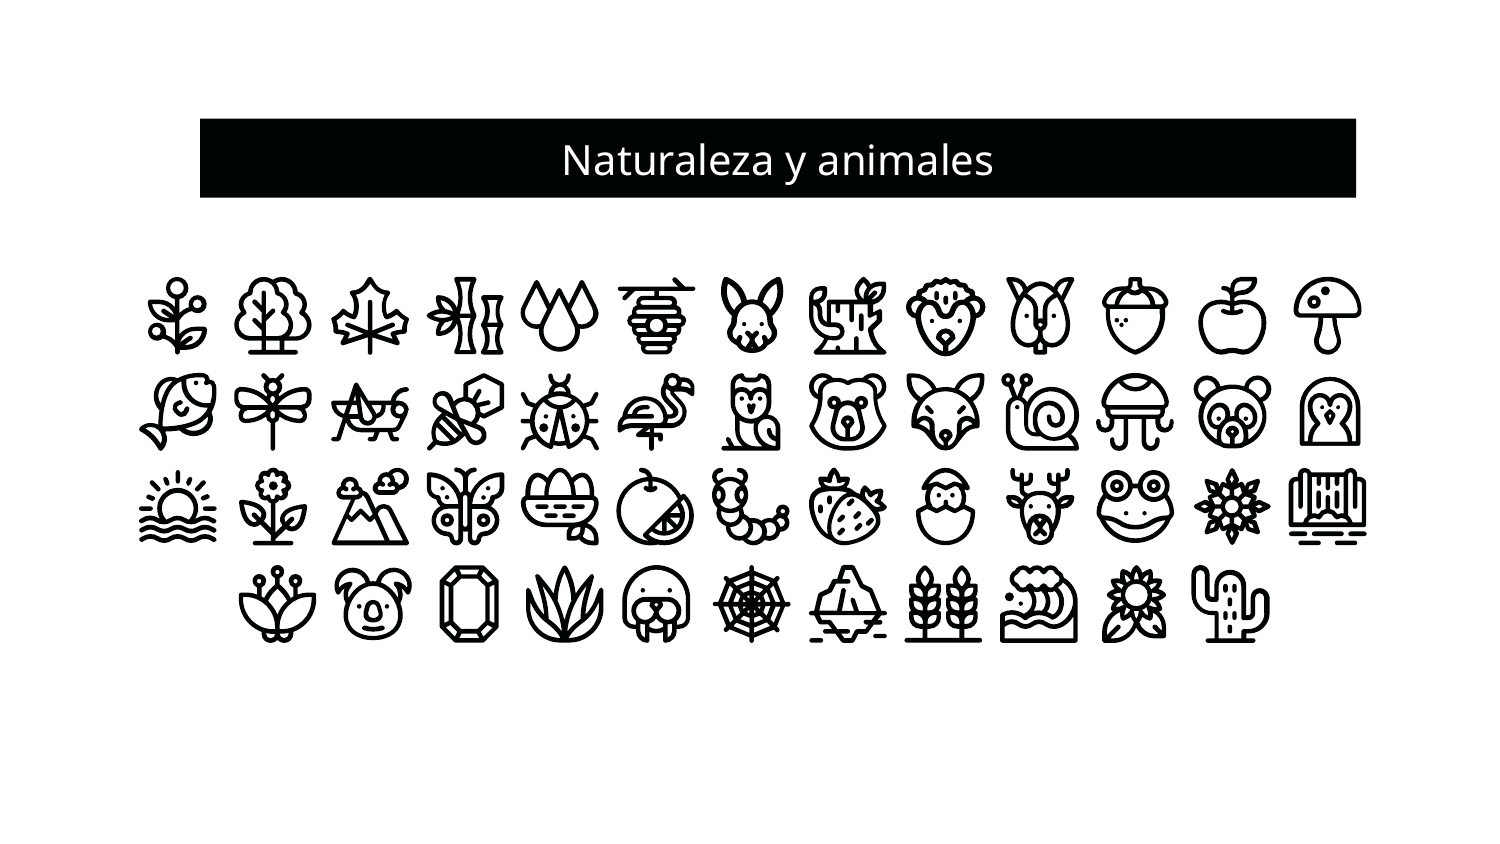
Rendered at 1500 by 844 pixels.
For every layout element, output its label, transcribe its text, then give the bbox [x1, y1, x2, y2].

text_box [617, 277, 696, 355]
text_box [622, 564, 691, 644]
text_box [915, 467, 976, 546]
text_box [1299, 376, 1361, 446]
text_box [234, 276, 312, 355]
text_box [439, 565, 499, 643]
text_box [808, 564, 888, 644]
text_box [526, 565, 604, 643]
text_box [1001, 372, 1080, 451]
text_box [719, 275, 785, 354]
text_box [808, 276, 888, 355]
text_box [1198, 276, 1267, 355]
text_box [1005, 276, 1076, 355]
text_box [712, 565, 791, 643]
text_box [712, 467, 790, 546]
text_box [147, 276, 208, 355]
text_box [520, 467, 599, 546]
text_box [1193, 468, 1271, 546]
text_box [234, 373, 312, 451]
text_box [905, 276, 986, 357]
text_box [616, 467, 694, 546]
text_box Naturaleza y animales [200, 118, 1357, 198]
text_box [1101, 276, 1170, 355]
text_box [331, 382, 409, 442]
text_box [1293, 276, 1363, 355]
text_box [238, 467, 308, 546]
text_box [238, 565, 317, 643]
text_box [334, 567, 413, 641]
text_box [1191, 564, 1270, 644]
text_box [1096, 469, 1175, 544]
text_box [520, 373, 600, 451]
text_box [808, 372, 888, 451]
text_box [330, 467, 410, 546]
text_box [1096, 372, 1174, 451]
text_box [1193, 375, 1272, 449]
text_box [1005, 467, 1075, 546]
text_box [1288, 467, 1367, 546]
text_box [426, 467, 505, 546]
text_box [999, 565, 1078, 644]
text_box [721, 372, 781, 451]
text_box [138, 469, 218, 544]
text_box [906, 372, 985, 451]
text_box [426, 276, 505, 355]
text_box [426, 373, 505, 451]
text_box [1102, 565, 1167, 643]
text_box [904, 565, 983, 643]
text_box [520, 279, 599, 352]
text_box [808, 467, 888, 546]
text_box [331, 276, 409, 355]
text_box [138, 372, 217, 452]
text_box [617, 372, 695, 451]
